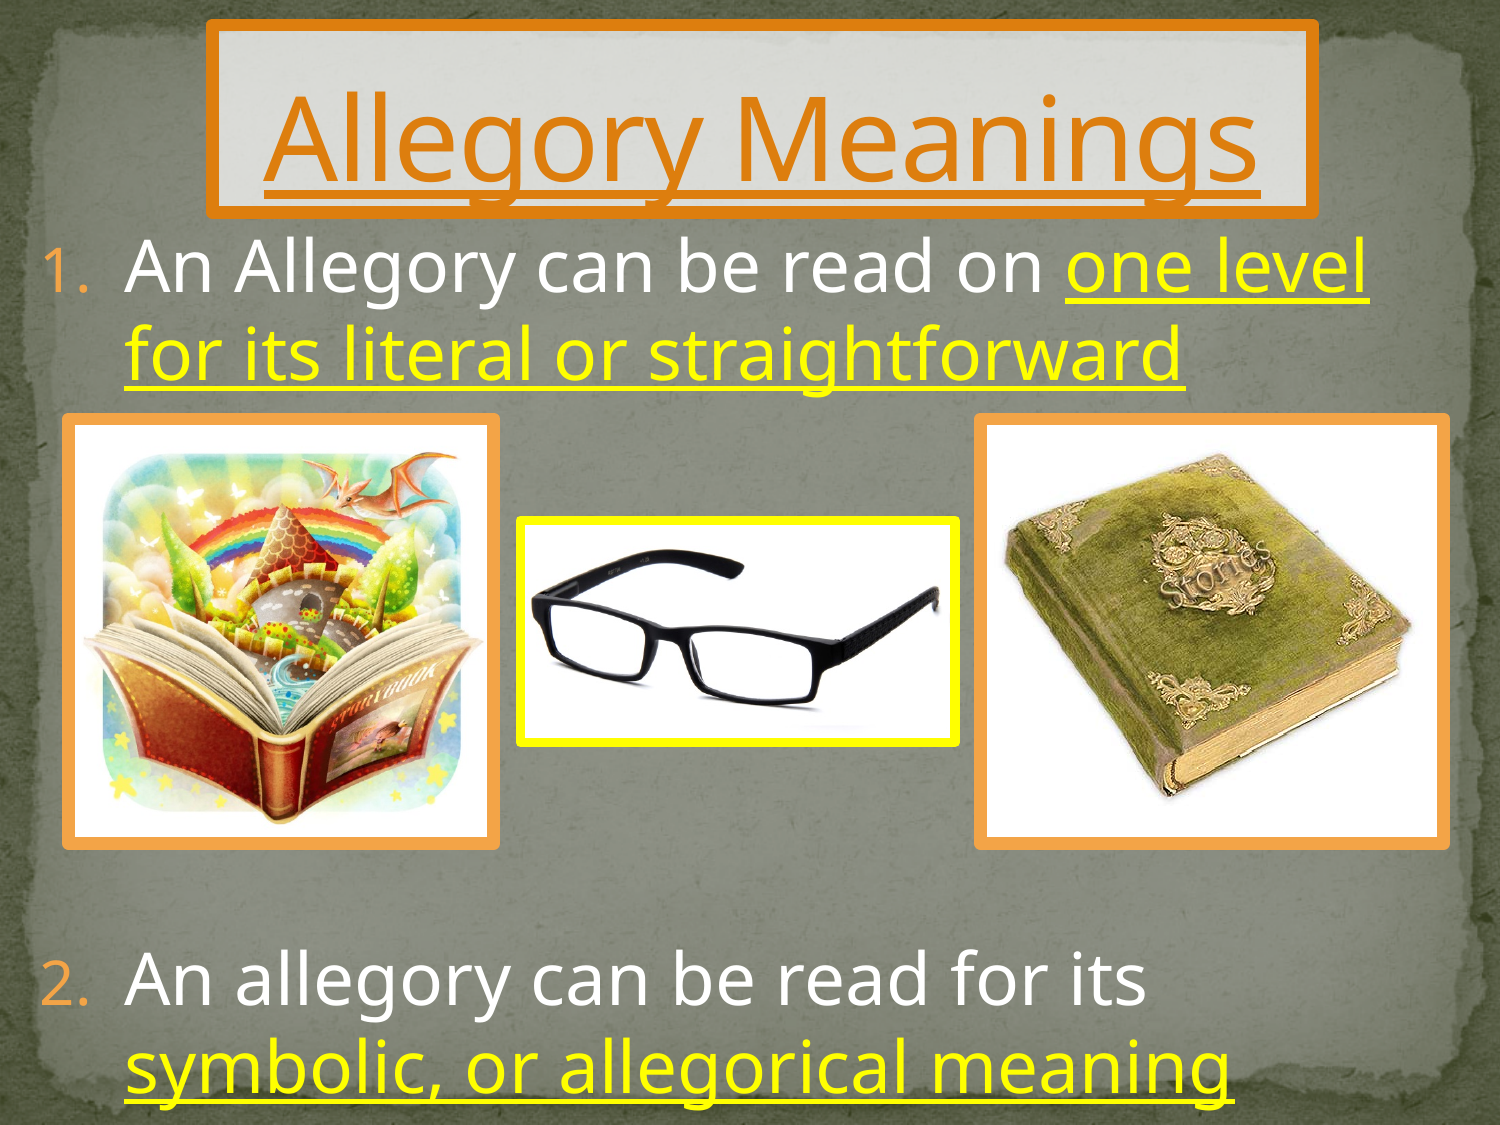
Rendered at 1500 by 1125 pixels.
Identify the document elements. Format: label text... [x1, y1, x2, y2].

text_box Allegory Meanings [212, 24, 1313, 213]
picture [525, 525, 950, 738]
picture [75, 425, 487, 837]
list An Allegory can be read on one level for its literal or straightforward meaning An allegory can be read for its symbolic, or allegorical meaning [24, 212, 1475, 1088]
picture [987, 425, 1437, 837]
